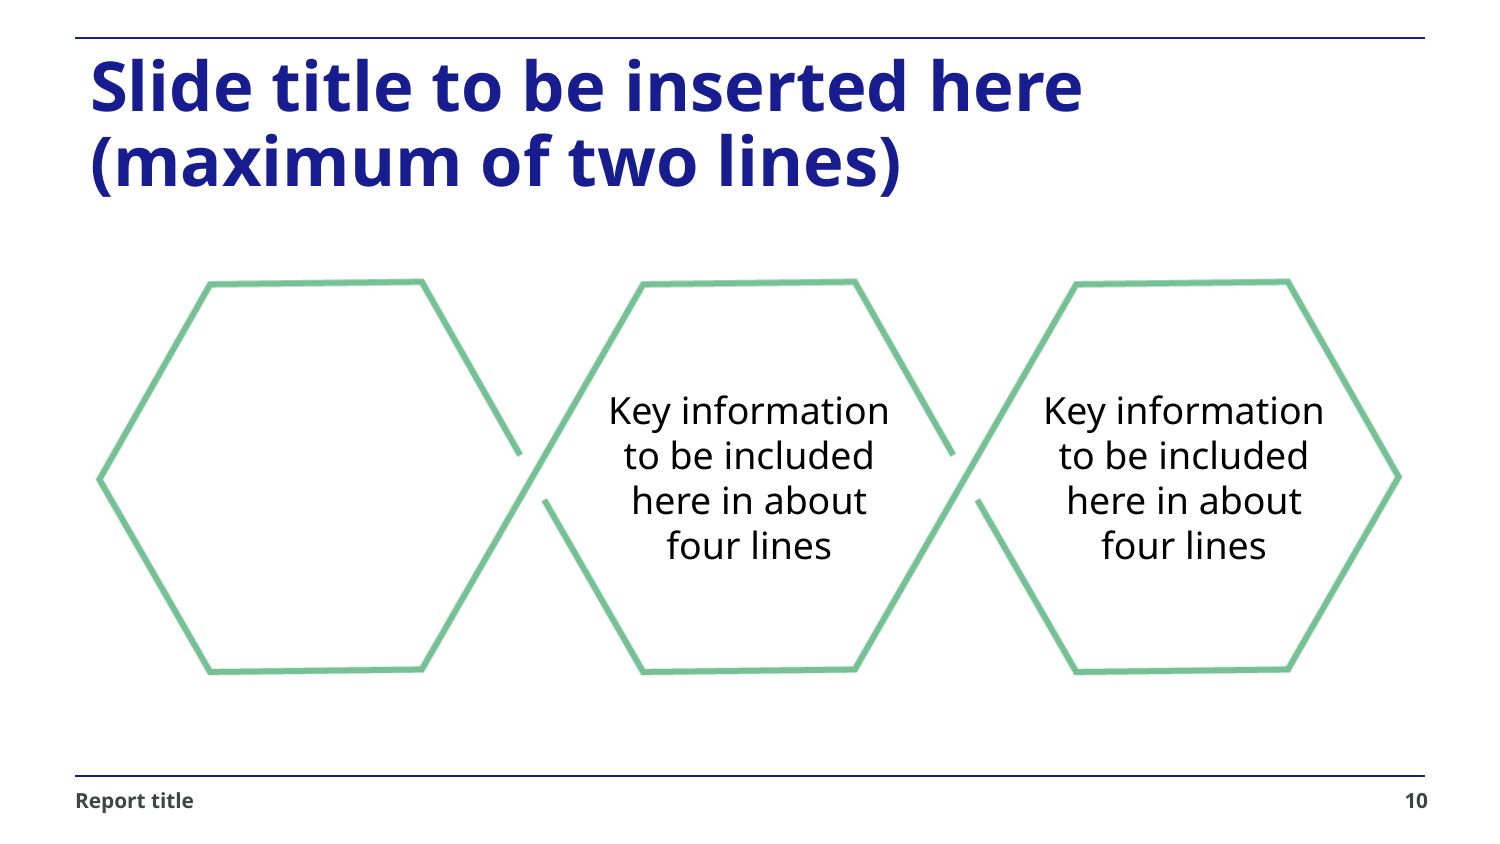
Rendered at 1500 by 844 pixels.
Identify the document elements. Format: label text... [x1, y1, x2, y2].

slide_number 10 [1105, 778, 1444, 824]
list Key information to be included here in about four lines [967, 281, 1402, 673]
picture [0, 240, 1500, 704]
list Key information to be included here in about four lines [532, 281, 967, 673]
title Slide title to be inserted here (maximum of two lines) [75, 45, 1425, 221]
footer Report title [60, 778, 567, 824]
